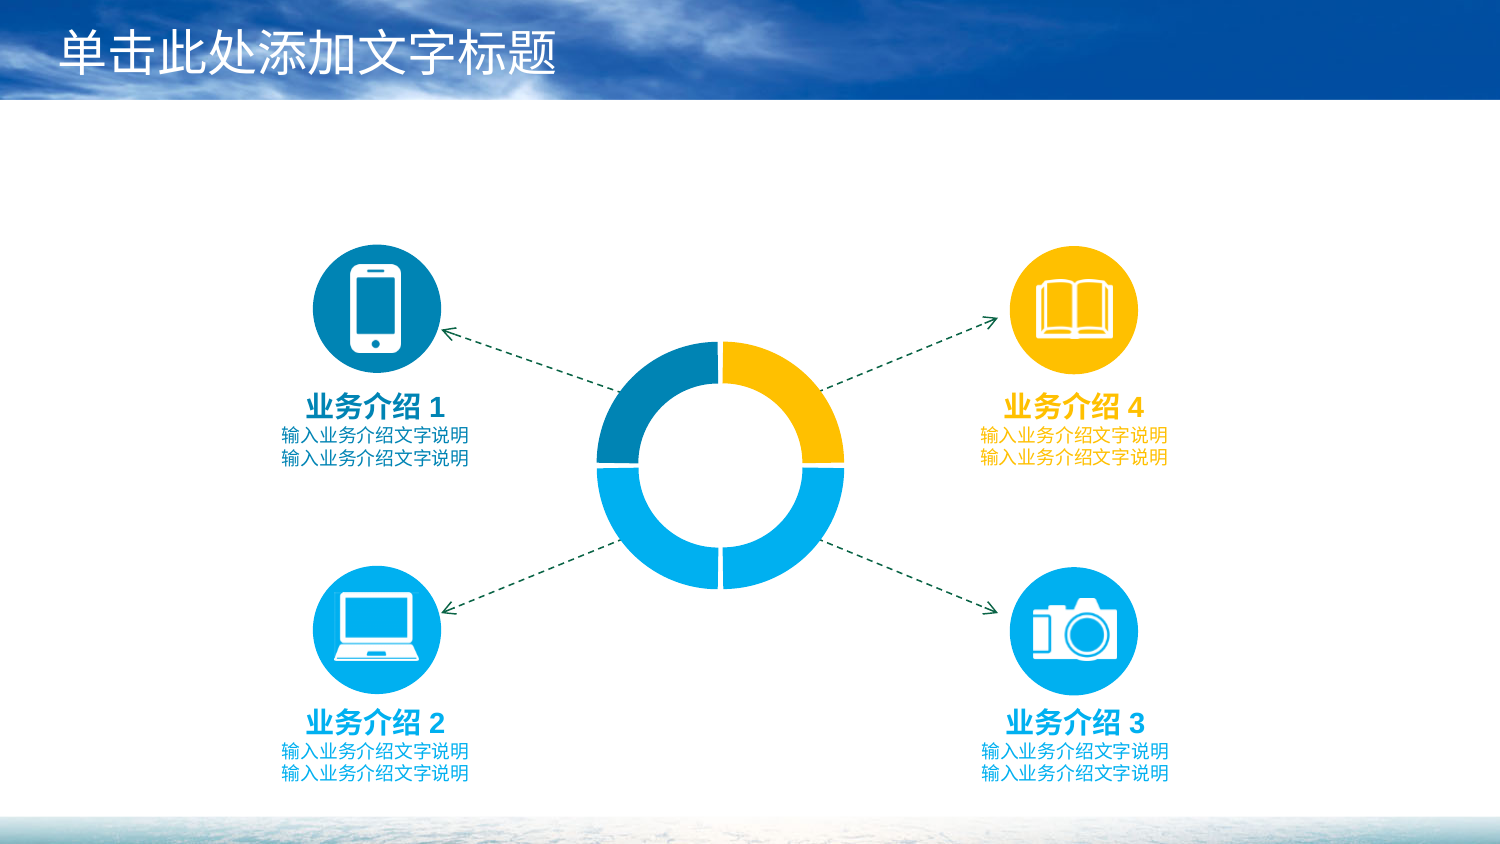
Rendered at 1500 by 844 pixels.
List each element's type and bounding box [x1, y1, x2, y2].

text_box [796, 317, 958, 401]
text_box [265, 565, 486, 794]
text_box [796, 530, 999, 614]
text_box [965, 566, 1186, 794]
text_box [616, 468, 719, 570]
text_box [440, 530, 644, 614]
picture [0, 0, 1500, 99]
text_box [722, 467, 825, 569]
text_box [490, 329, 644, 401]
text_box [616, 361, 718, 464]
text_box [265, 244, 486, 478]
text_box [722, 361, 824, 463]
text_box [963, 245, 1185, 478]
picture [0, 817, 1500, 844]
